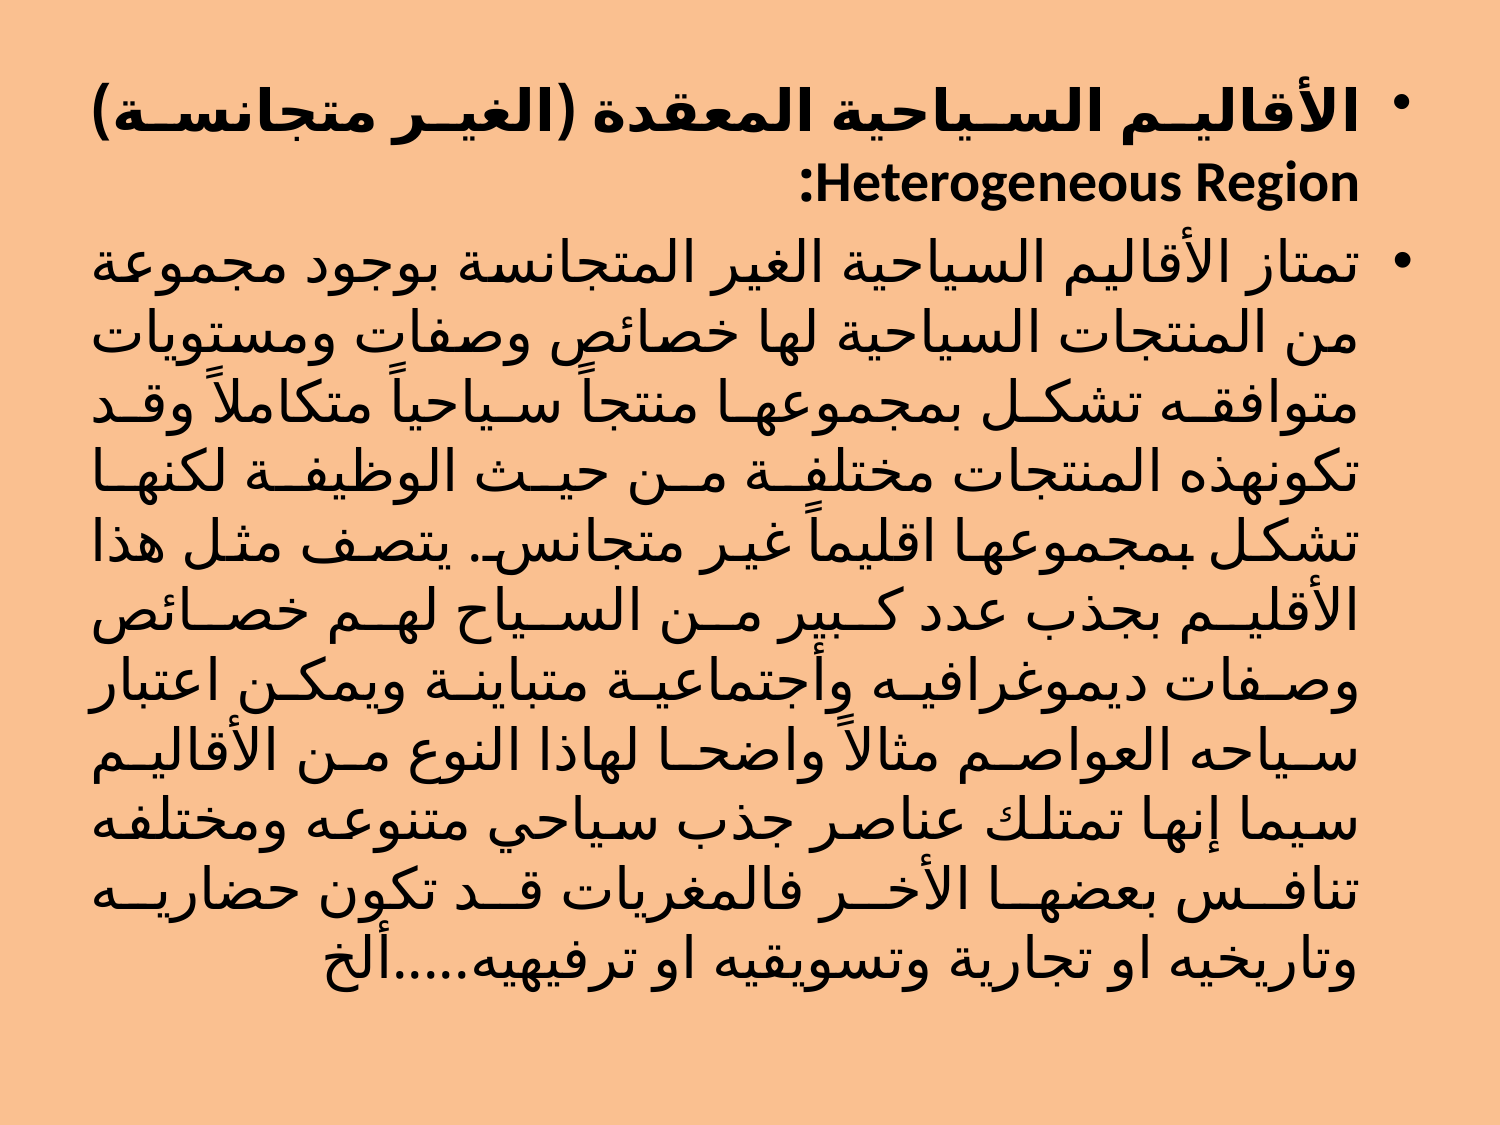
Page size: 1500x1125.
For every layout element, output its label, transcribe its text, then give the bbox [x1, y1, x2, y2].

list الأقاليم السياحية المعقدة (الغير متجانسة) Heterogeneous Region: تمتاز الأقاليم السياحية الغير المتجانسة بوجود مجموعة من المنتجات السياحية لها خصائص وصفات ومستويات متوافقه تشكل بمجموعها منتجاً سياحياً متكاملاً وقد تكونهذه المنتجات مختلفة من حيث الوظيفة لكنها تشكل بمجموعها اقليماً غير متجانس. يتصف مثل هذا الأقليم بجذب عدد كبير من السياح لهم خصائص وصفات ديموغرافيه وأجتماعية متباينة ويمكن اعتبار سياحه العواصم مثالاً واضحا لهاذا النوع من الأقاليم سيما إنها تمتلك عناصر جذب سياحي متنوعه ومختلفه تنافس بعضها الأخر فالمغريات قد تكون حضاريه وتاريخيه او تجارية وتسويقيه او ترفيهيه.....ألخ [75, 66, 1425, 1005]
